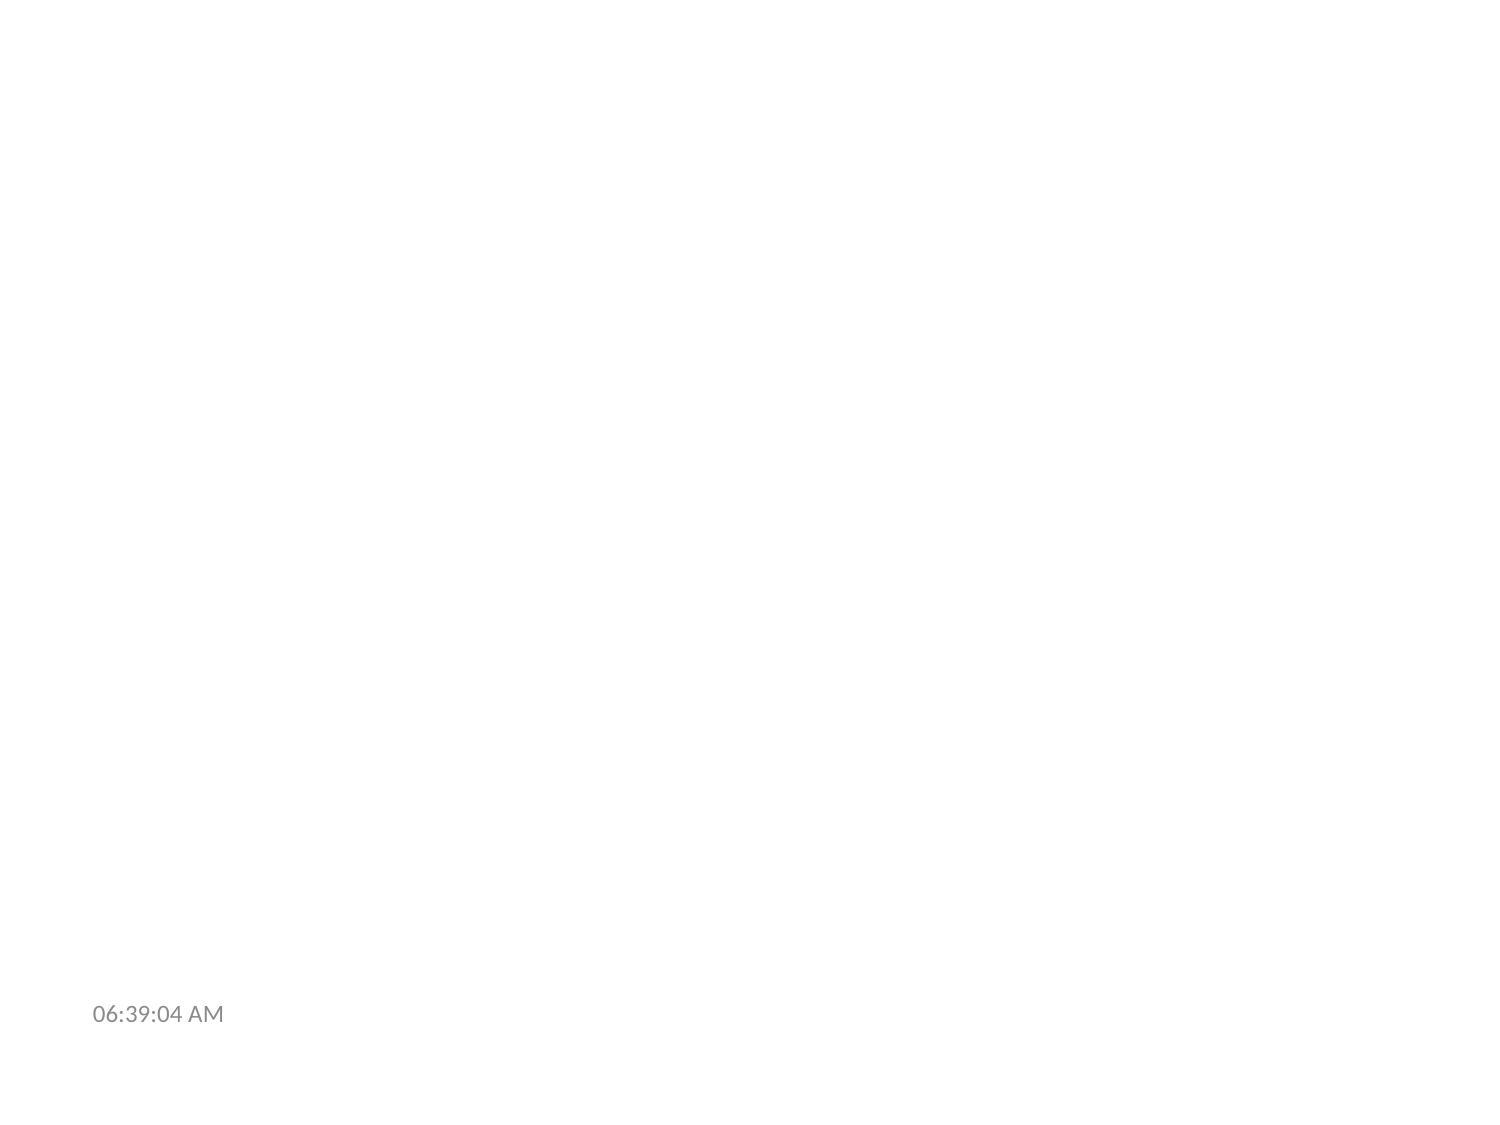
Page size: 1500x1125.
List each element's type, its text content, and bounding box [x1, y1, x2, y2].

text_box 3:35:09 PM [77, 982, 428, 1043]
